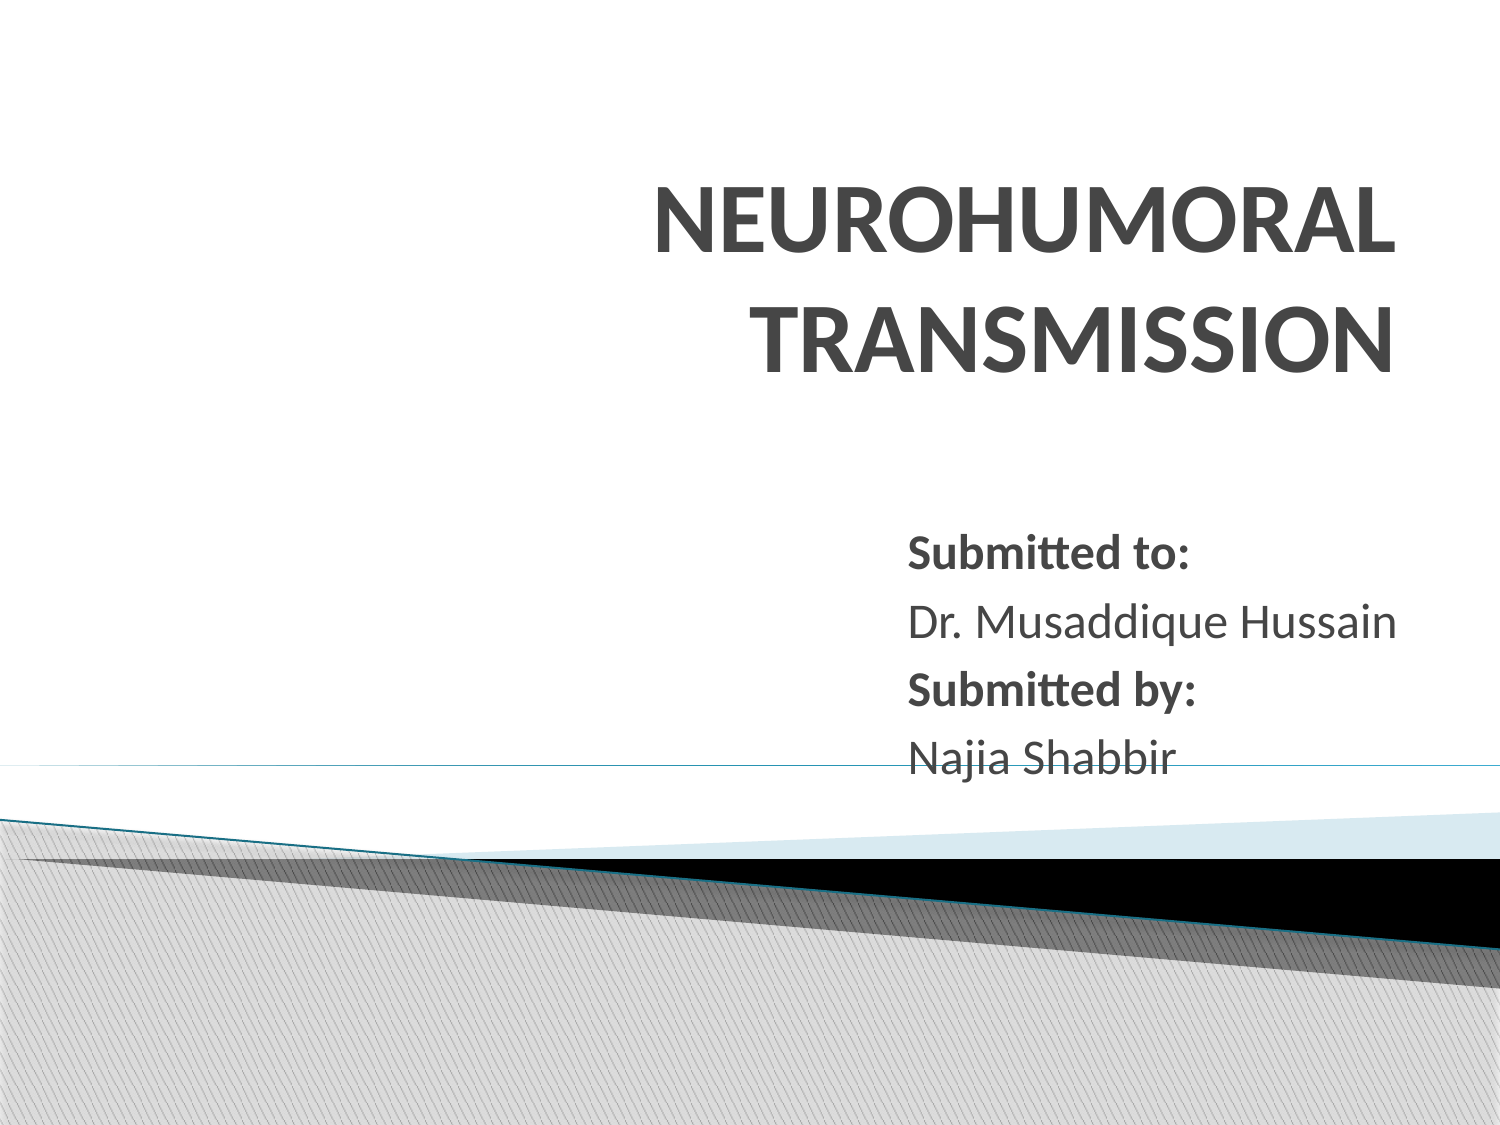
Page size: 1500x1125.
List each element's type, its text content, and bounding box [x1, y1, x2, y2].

title NEUROHUMORAL TRANSMISSION [137, 99, 1413, 401]
subtitle Submitted to: Dr. Musaddique Hussain Submitted by: Najia Shabbir [900, 512, 1500, 850]
picture [5, 859, 1500, 989]
